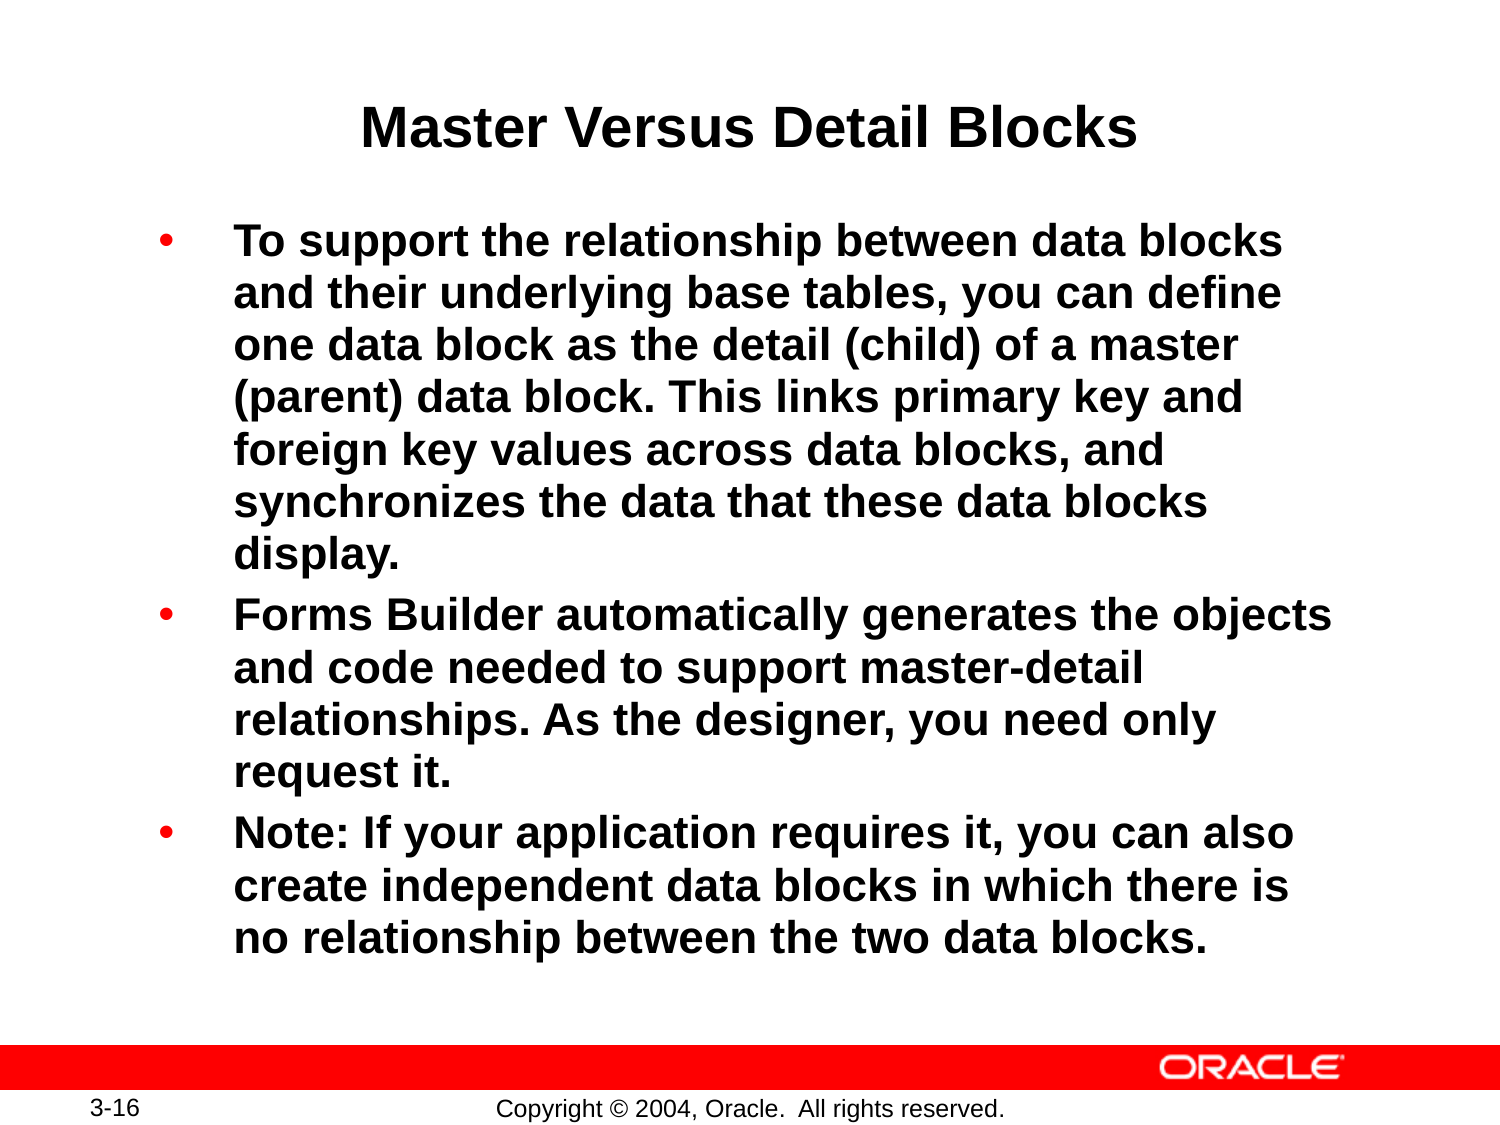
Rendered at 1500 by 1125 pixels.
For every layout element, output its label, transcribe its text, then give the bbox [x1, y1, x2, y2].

title Master Versus Detail Blocks [149, 87, 1351, 232]
list To support the relationship between data blocks and their underlying base tables, you can define one data block as the detail (child) of a master (parent) data block. This links primary key and foreign key values across data blocks, and synchronizes the data that these data blocks display. Forms Builder automatically generates the objects and code needed to support master-detail relationships. As the designer, you need only request it. Note: If your application requires it, you can also create independent data blocks in which there is no relationship between the two data blocks. [137, 212, 1347, 1045]
